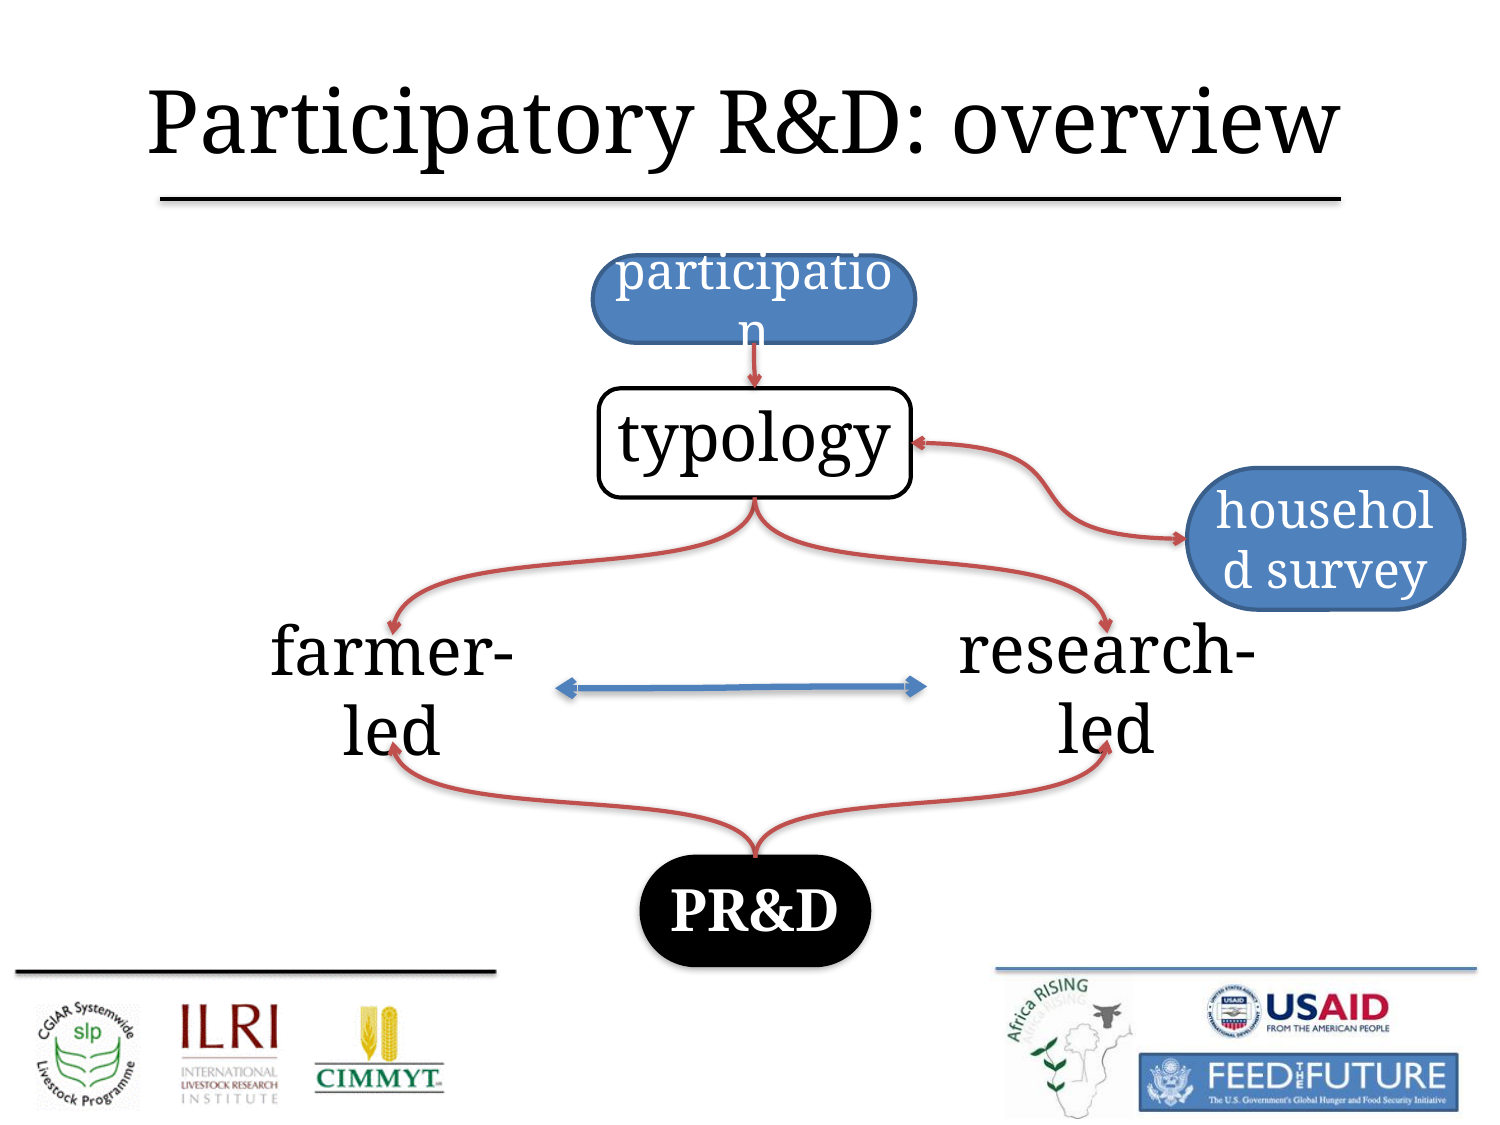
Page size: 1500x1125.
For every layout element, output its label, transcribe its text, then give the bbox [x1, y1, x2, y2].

text_box participation [590, 253, 918, 345]
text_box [862, 388, 1000, 742]
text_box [515, 756, 633, 982]
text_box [504, 384, 643, 748]
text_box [871, 750, 991, 975]
text_box typology [644, 386, 896, 500]
text_box farmer-led [230, 635, 499, 742]
text_box household survey [1185, 465, 1467, 612]
picture [10, 966, 503, 1111]
text_box PR&D [642, 857, 866, 965]
text_box Participatory R&D: overview [76, 66, 1412, 176]
text_box research-led [1004, 633, 1288, 740]
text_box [1005, 442, 1188, 540]
picture [990, 963, 1483, 1119]
